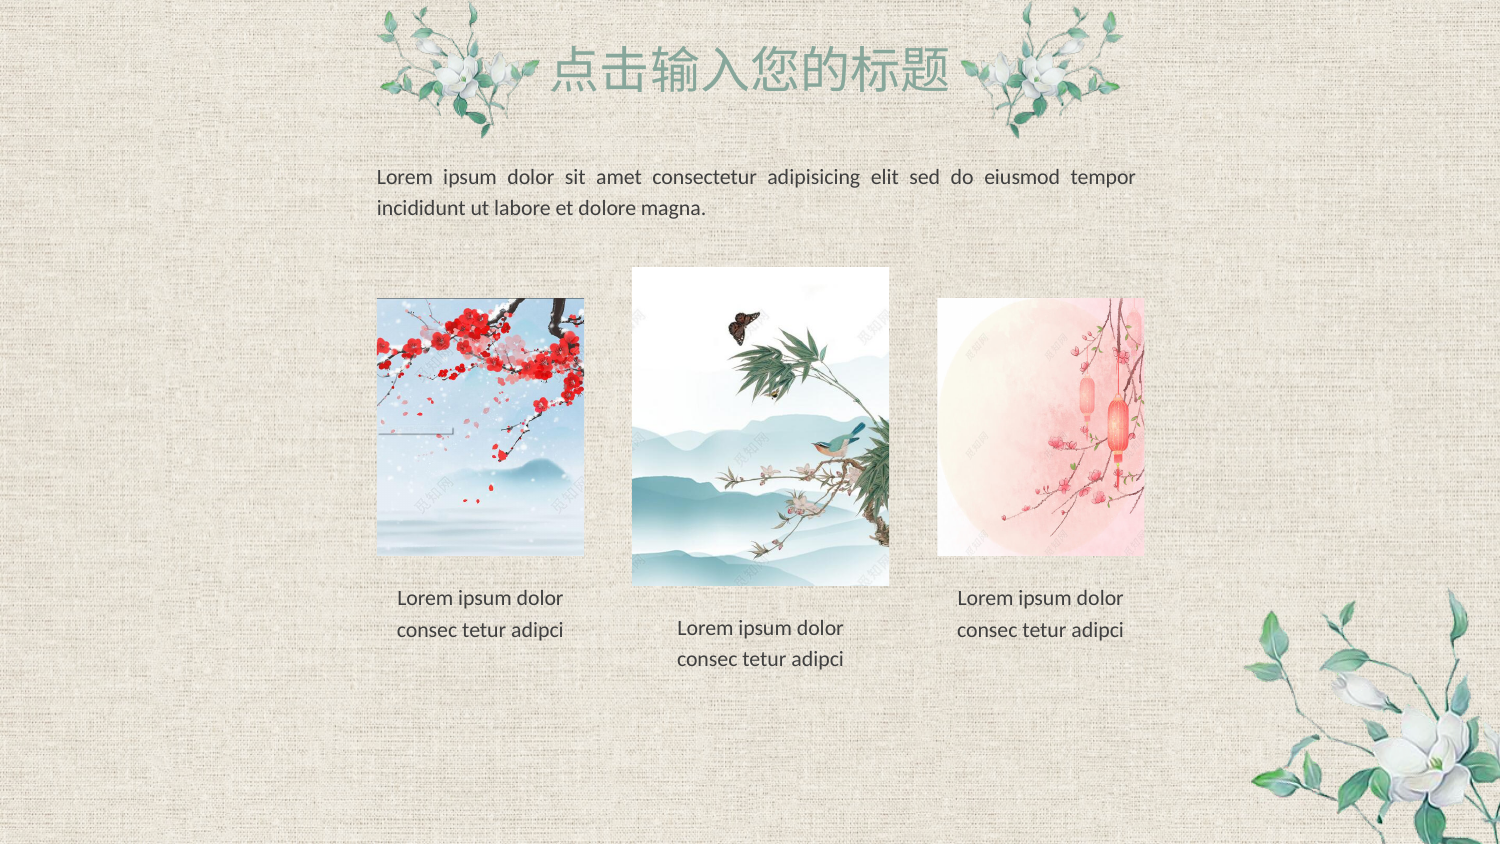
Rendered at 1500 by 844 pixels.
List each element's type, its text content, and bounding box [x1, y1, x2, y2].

text_box [631, 266, 890, 587]
text_box [376, 297, 585, 556]
text_box Lorem ipsum dolor sit amet consectetur adipisicing elit sed do eiusmod tempor incididunt ut labore et dolore magna. [376, 157, 1138, 249]
picture [0, 0, 1500, 844]
text_box Lorem ipsum dolor consec tetur adipci [649, 603, 872, 771]
text_box Lorem ipsum dolor consec tetur adipci [937, 574, 1145, 741]
text_box [936, 297, 1145, 556]
text_box Lorem ipsum dolor consec tetur adipci [376, 574, 585, 741]
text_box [374, 0, 1125, 140]
